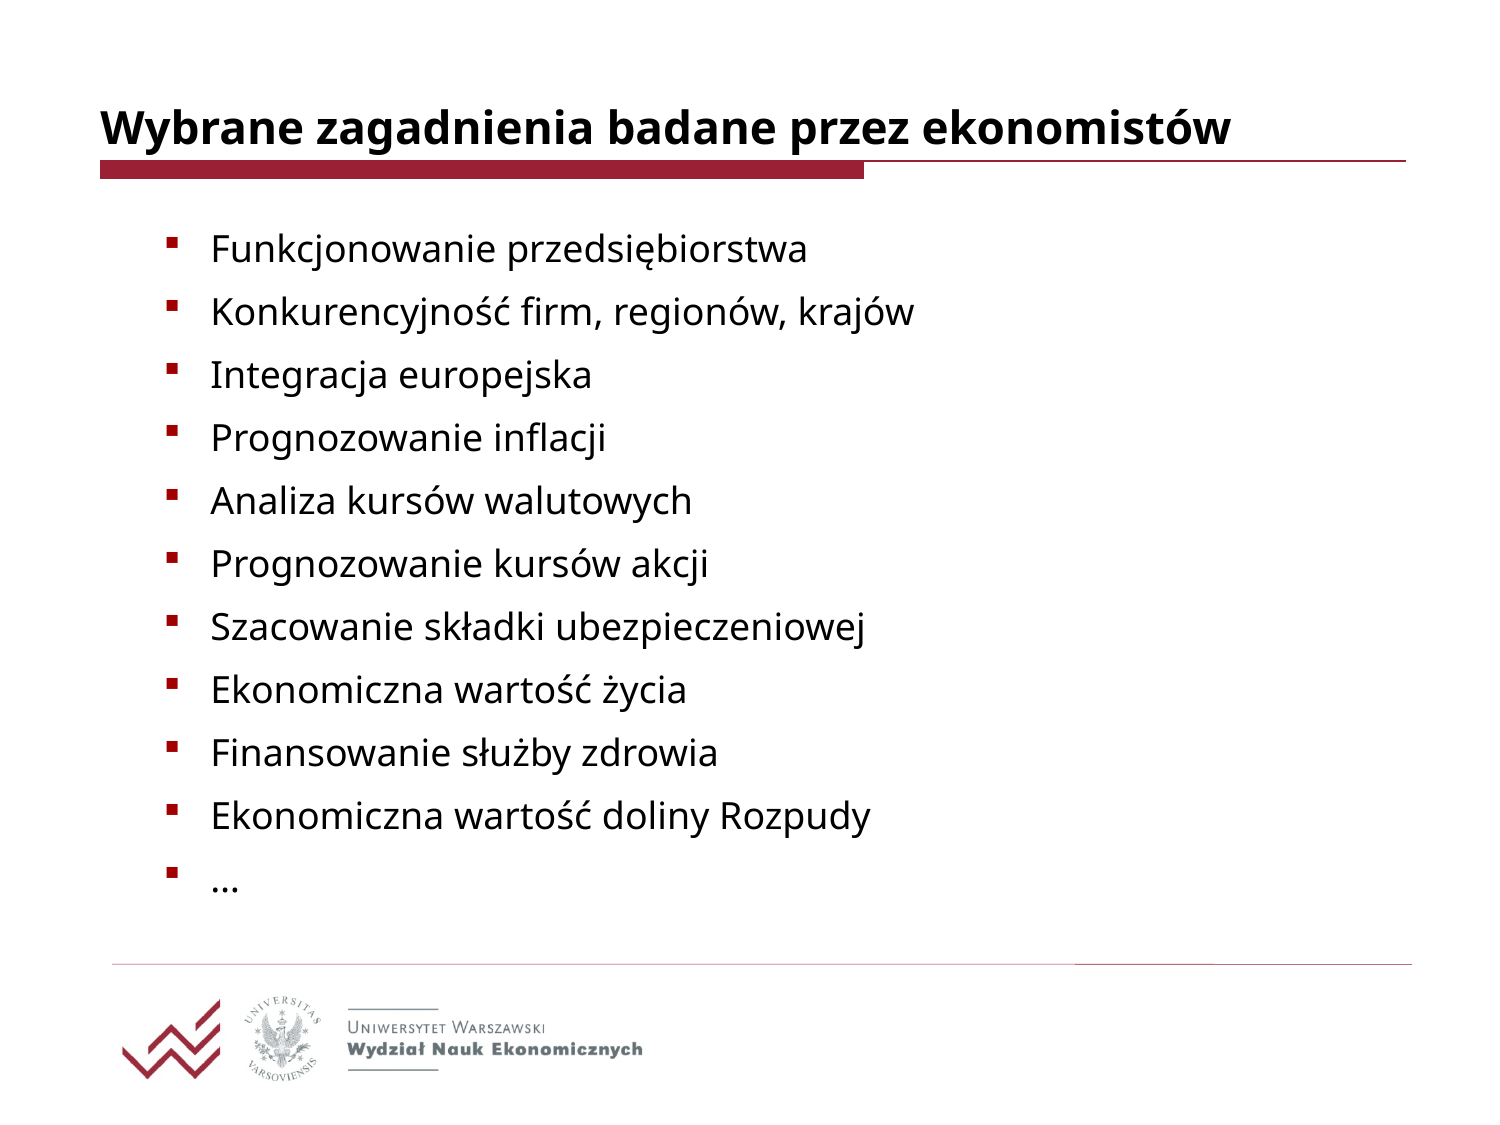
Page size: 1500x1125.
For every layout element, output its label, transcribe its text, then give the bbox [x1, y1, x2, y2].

picture [75, 952, 688, 1125]
list Funkcjonowanie przedsiębiorstwa Konkurencyjność firm, regionów, krajów Integracja europejska Prognozowanie inflacji Analiza kursów walutowych Prognozowanie kursów akcji Szacowanie składki ubezpieczeniowej Ekonomiczna wartość życia Finansowanie służby zdrowia Ekonomiczna wartość doliny Rozpudy … [88, 219, 1402, 977]
title Wybrane zagadnienia badane przez ekonomistów [100, 66, 1412, 185]
